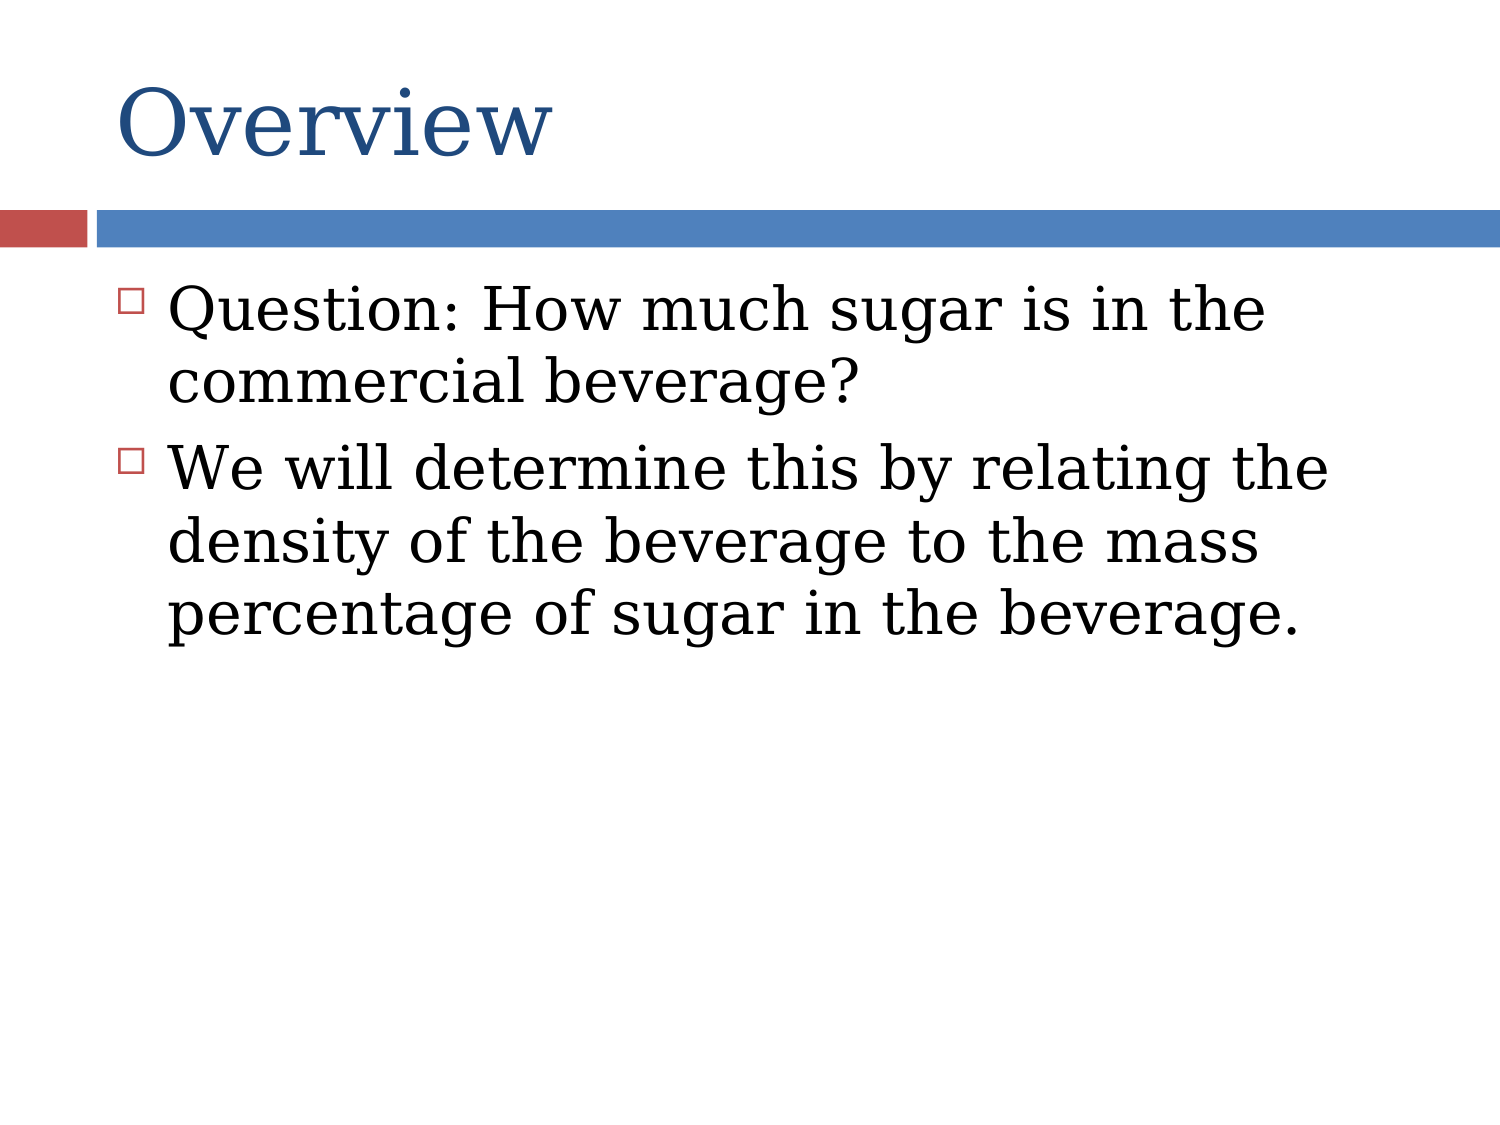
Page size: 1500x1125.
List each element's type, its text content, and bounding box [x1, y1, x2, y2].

list Question: How much sugar is in the commercial beverage? We will determine this by relating the density of the beverage to the mass percentage of sugar in the beverage. [100, 262, 1438, 1000]
title Overview [100, 37, 1438, 200]
